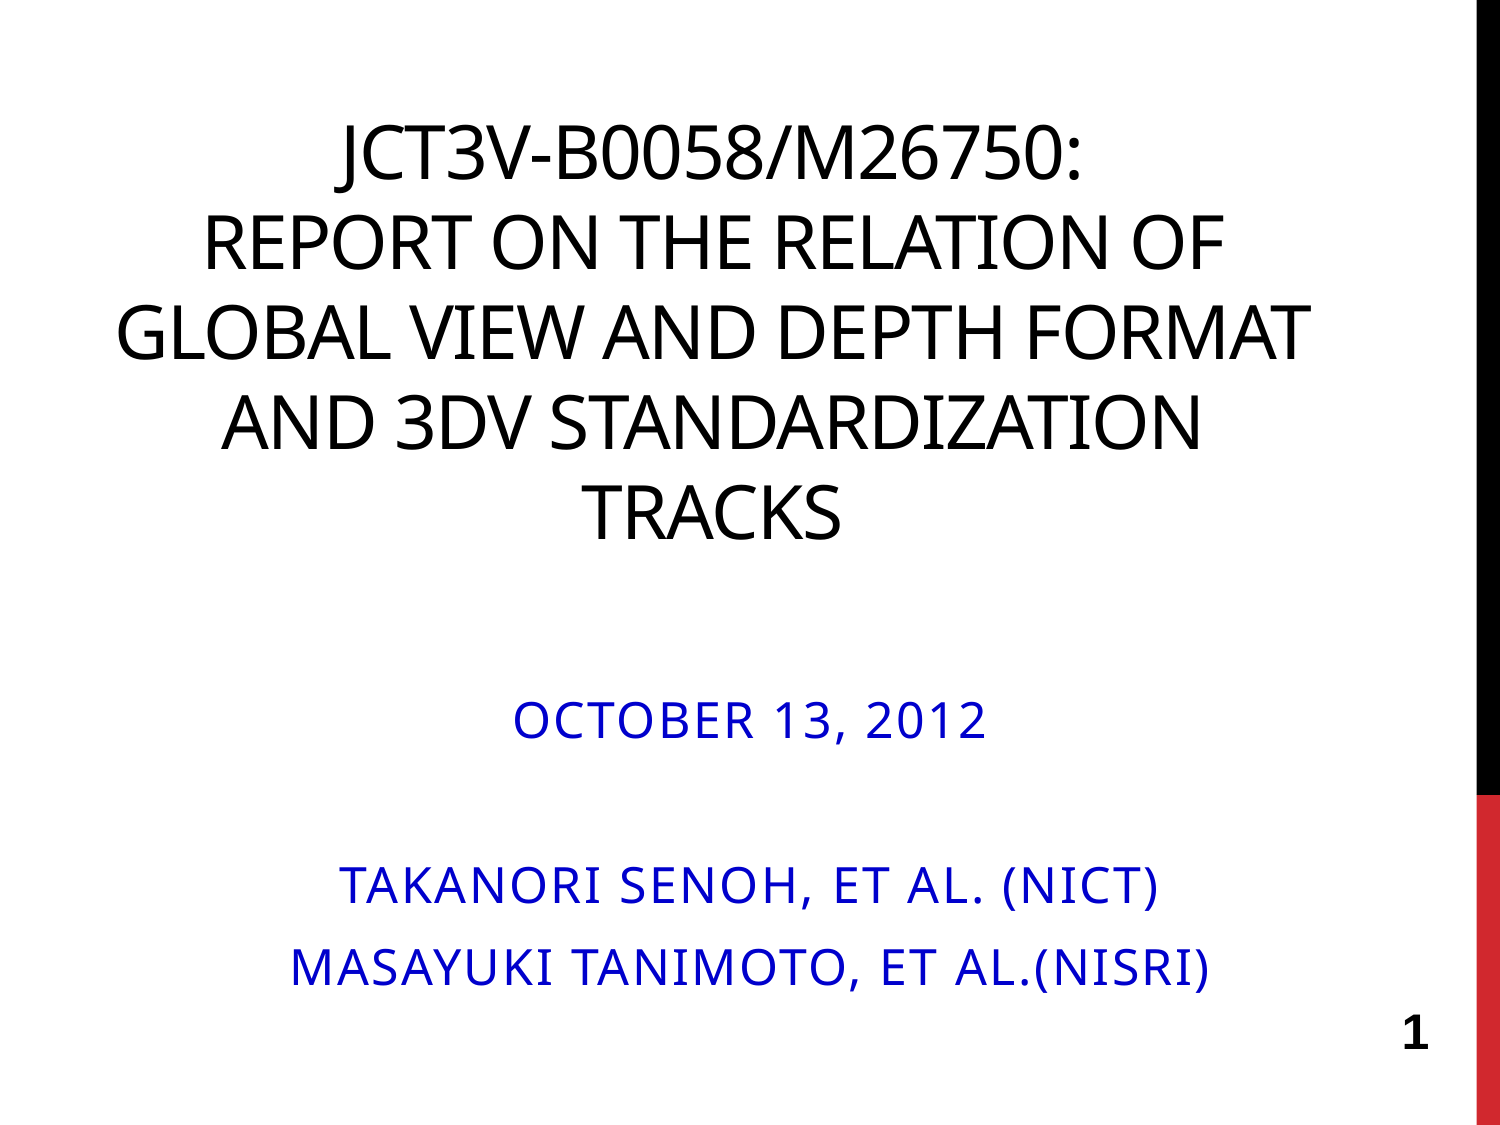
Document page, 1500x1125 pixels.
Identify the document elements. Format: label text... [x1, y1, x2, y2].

slide_number 1 [1386, 999, 1500, 1060]
subtitle October 13, 2012 Takanori Senoh, et al. (NICT) Masayuki tanimoto, et al.(NISRI) [159, 680, 1341, 1032]
title JCT3v-b0058/M26750: report on the relation of global view and depth format and 3DV standardization tracks [75, 37, 1350, 622]
